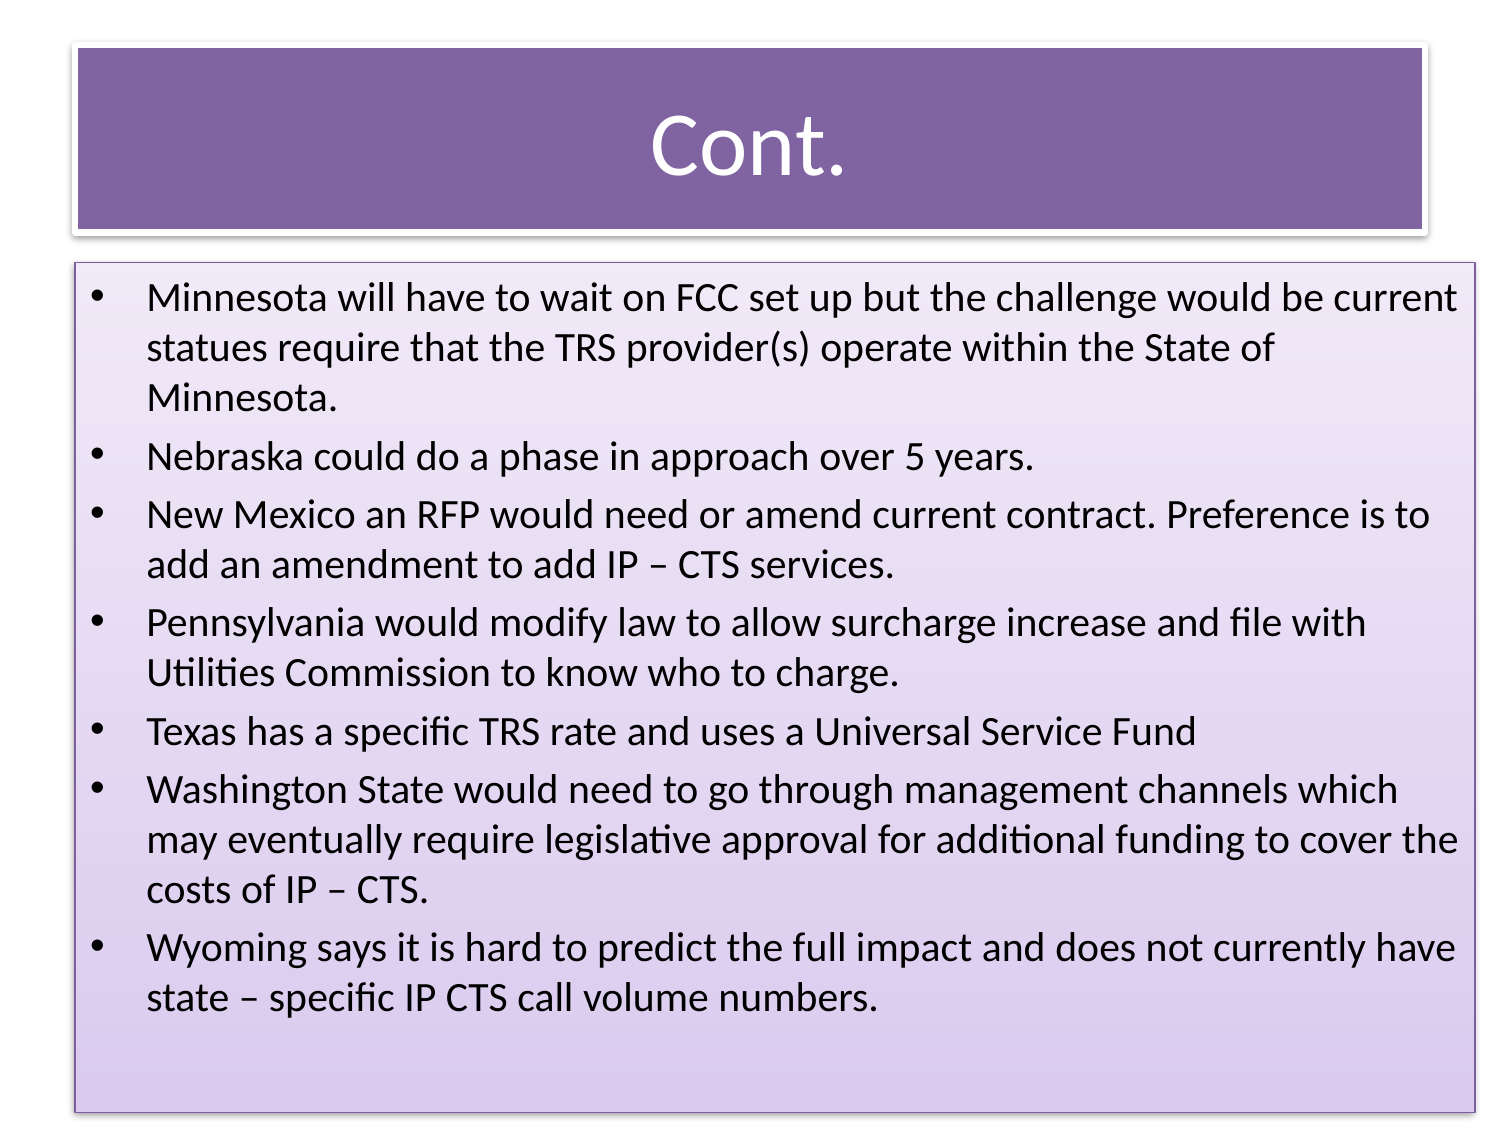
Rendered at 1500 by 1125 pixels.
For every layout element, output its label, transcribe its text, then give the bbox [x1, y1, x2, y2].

list Minnesota will have to wait on FCC set up but the challenge would be current statues require that the TRS provider(s) operate within the State of Minnesota. Nebraska could do a phase in approach over 5 years. New Mexico an RFP would need or amend current contract. Preference is to add an amendment to add IP – CTS services. Pennsylvania would modify law to allow surcharge increase and file with Utilities Commission to know who to charge. Texas has a specific TRS rate and uses a Universal Service Fund Washington State would need to go through management channels which may eventually require legislative approval for additional funding to cover the costs of IP – CTS. Wyoming says it is hard to predict the full impact and does not currently have state – specific IP CTS call volume numbers. [74, 262, 1476, 1113]
title Cont. [72, 42, 1428, 236]
